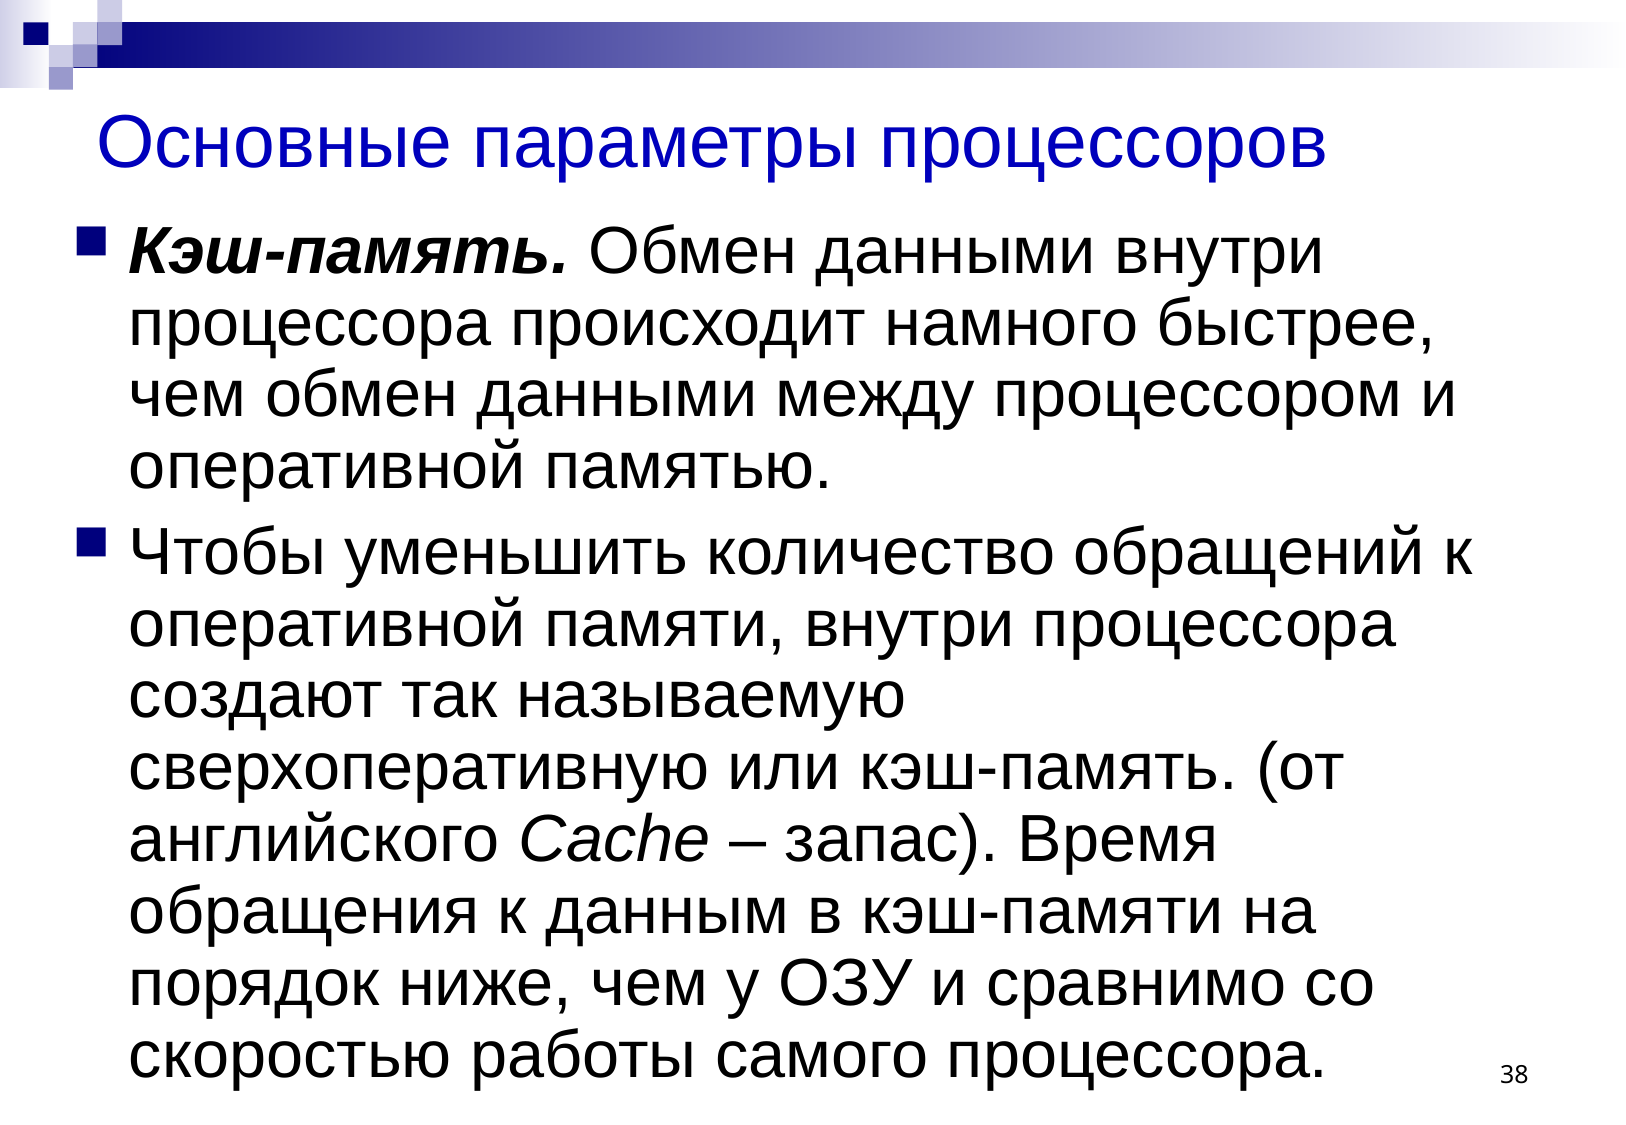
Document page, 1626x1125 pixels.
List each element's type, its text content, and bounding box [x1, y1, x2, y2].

list Кэш-память. Обмен данными внутри процессора происходит намного быстрее, чем обмен данными между процессором и оперативной памятью. Чтобы уменьшить количество обращений к оперативной памяти, внутри процессора создают так называемую сверхоперативную или кэш-память. (от английского Cache – запас). Время обращения к данным в кэш-памяти на порядок ниже, чем у ОЗУ и сравнимо со скоростью работы самого процессора. [57, 208, 1521, 1125]
slide_number 38 [1521, 1025, 1544, 1100]
title Основные параметры процессоров [81, 101, 1544, 173]
